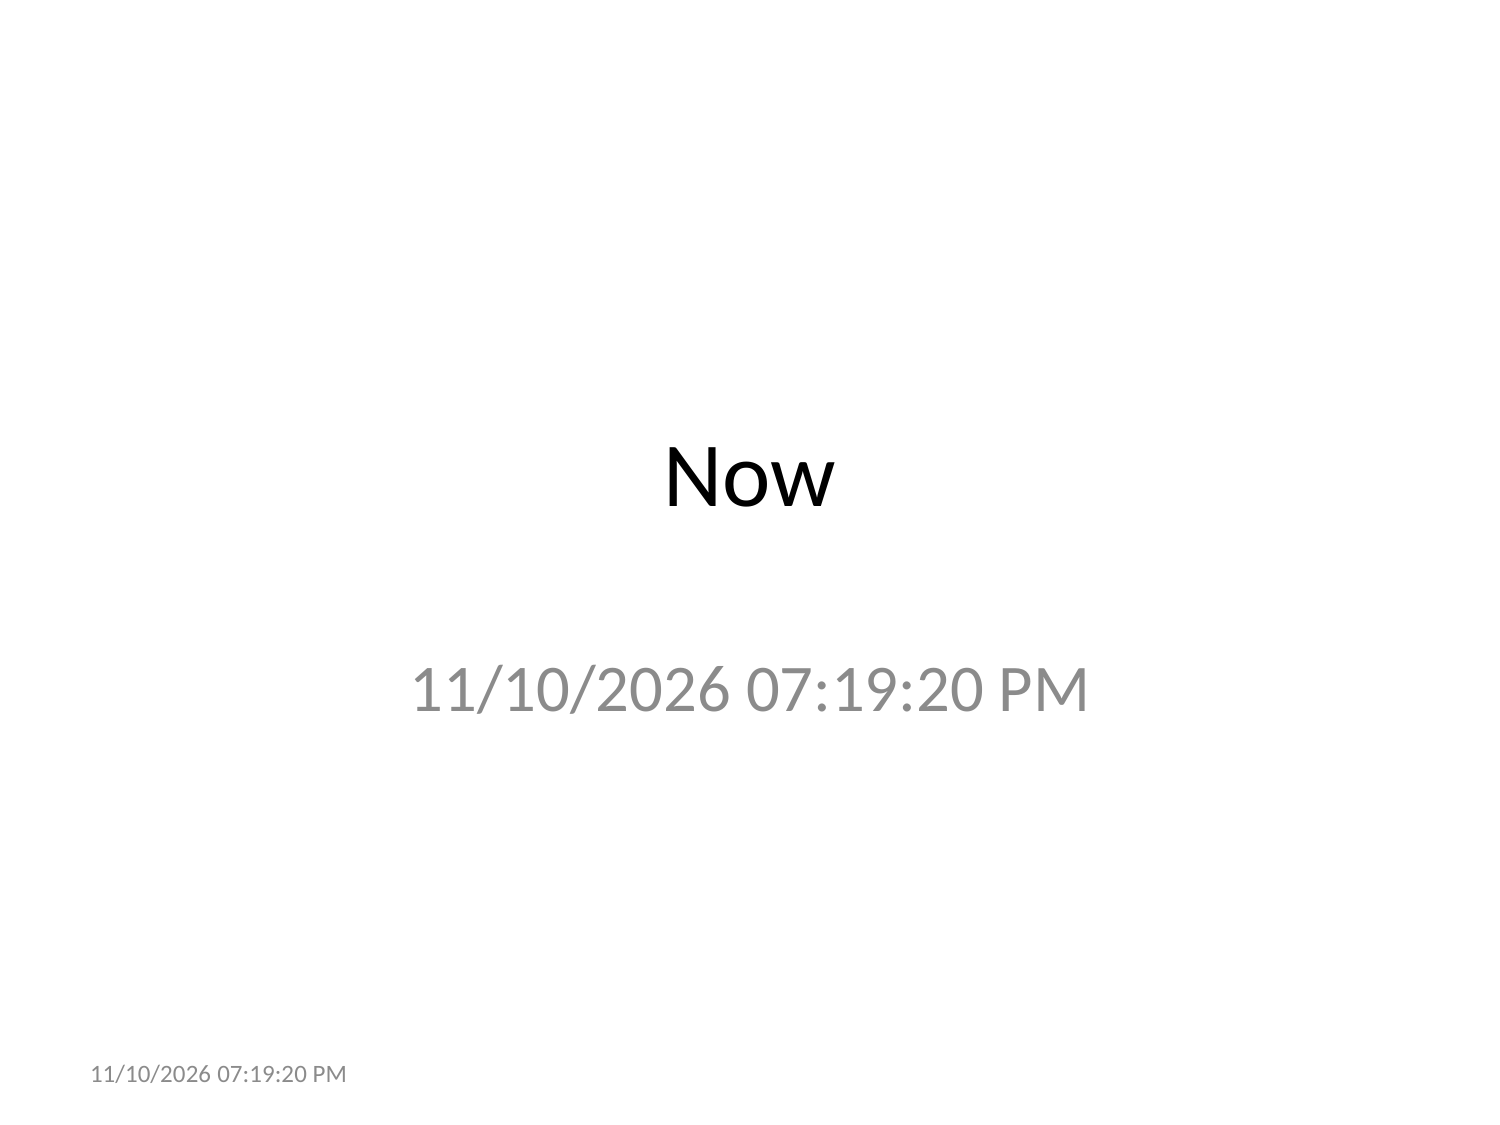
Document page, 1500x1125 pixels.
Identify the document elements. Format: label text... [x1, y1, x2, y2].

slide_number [75, 1042, 425, 1103]
subtitle 2011-12-19 10:20:04 AM [225, 637, 1275, 925]
title Now [112, 349, 1388, 591]
